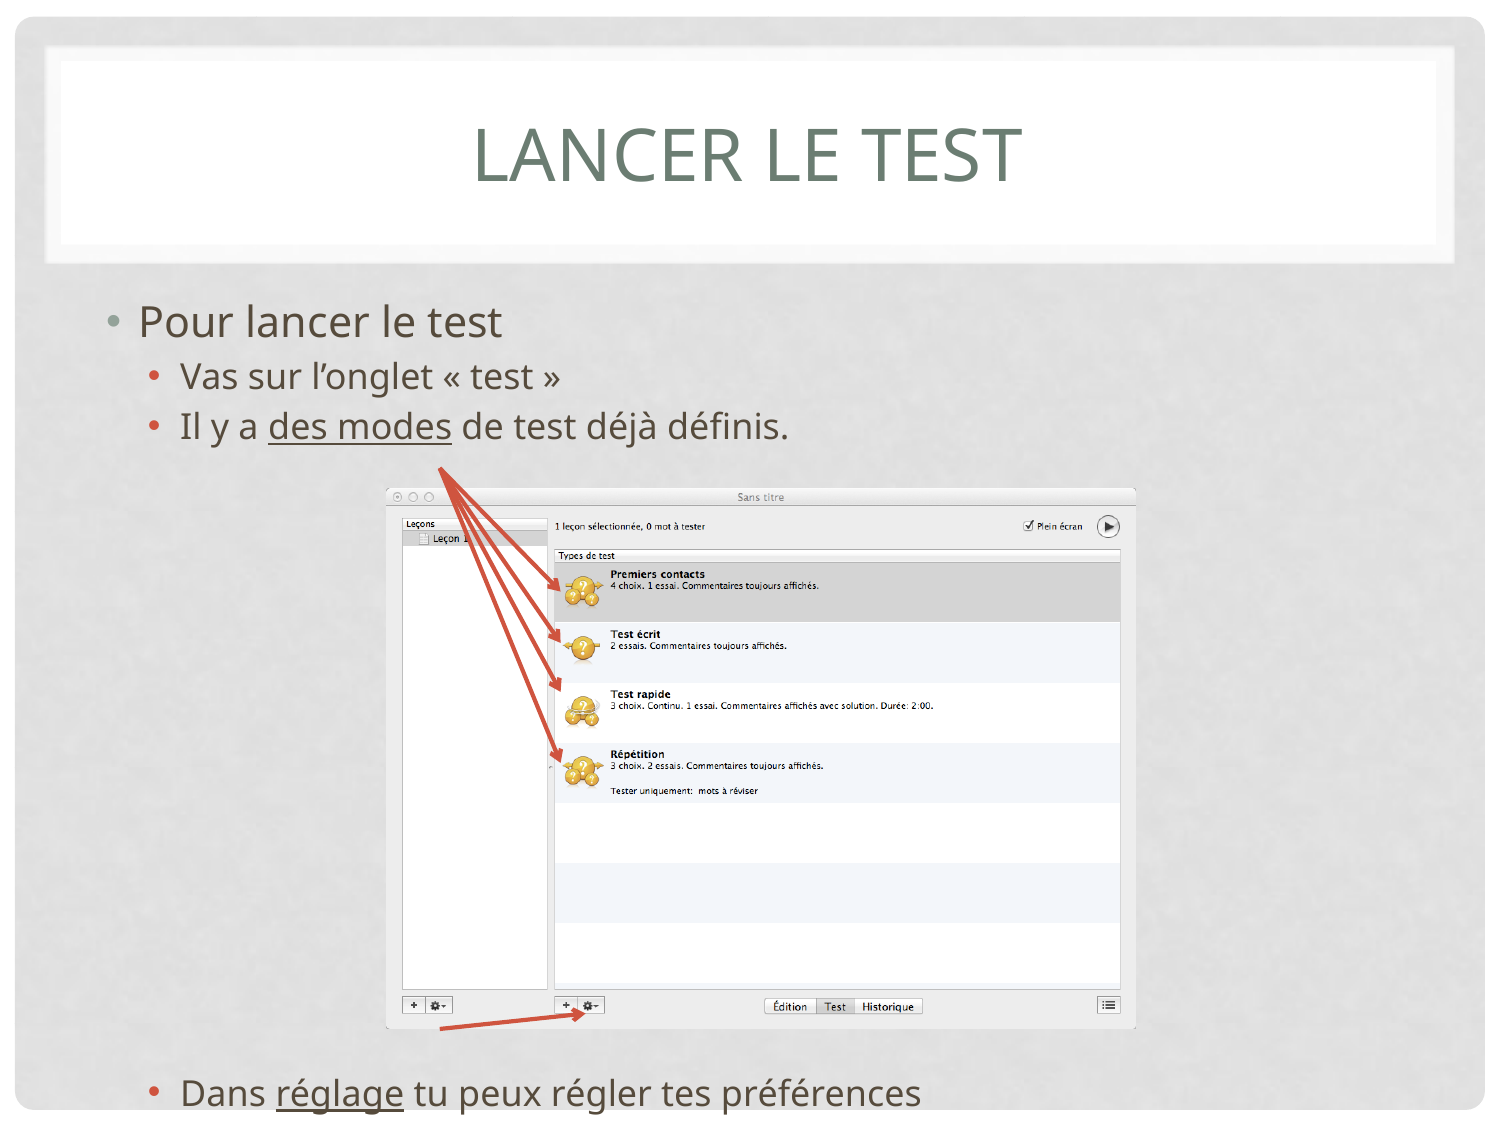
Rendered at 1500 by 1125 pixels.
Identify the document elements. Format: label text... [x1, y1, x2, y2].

picture [385, 488, 1136, 1030]
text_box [439, 1013, 586, 1030]
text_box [439, 467, 561, 764]
list Pour lancer le test Vas sur l’onglet « test » Il y a des modes de test déjà définis. Dans réglage tu peux régler tes préférences [75, 287, 1425, 1125]
title Lancer le test [69, 66, 1425, 238]
